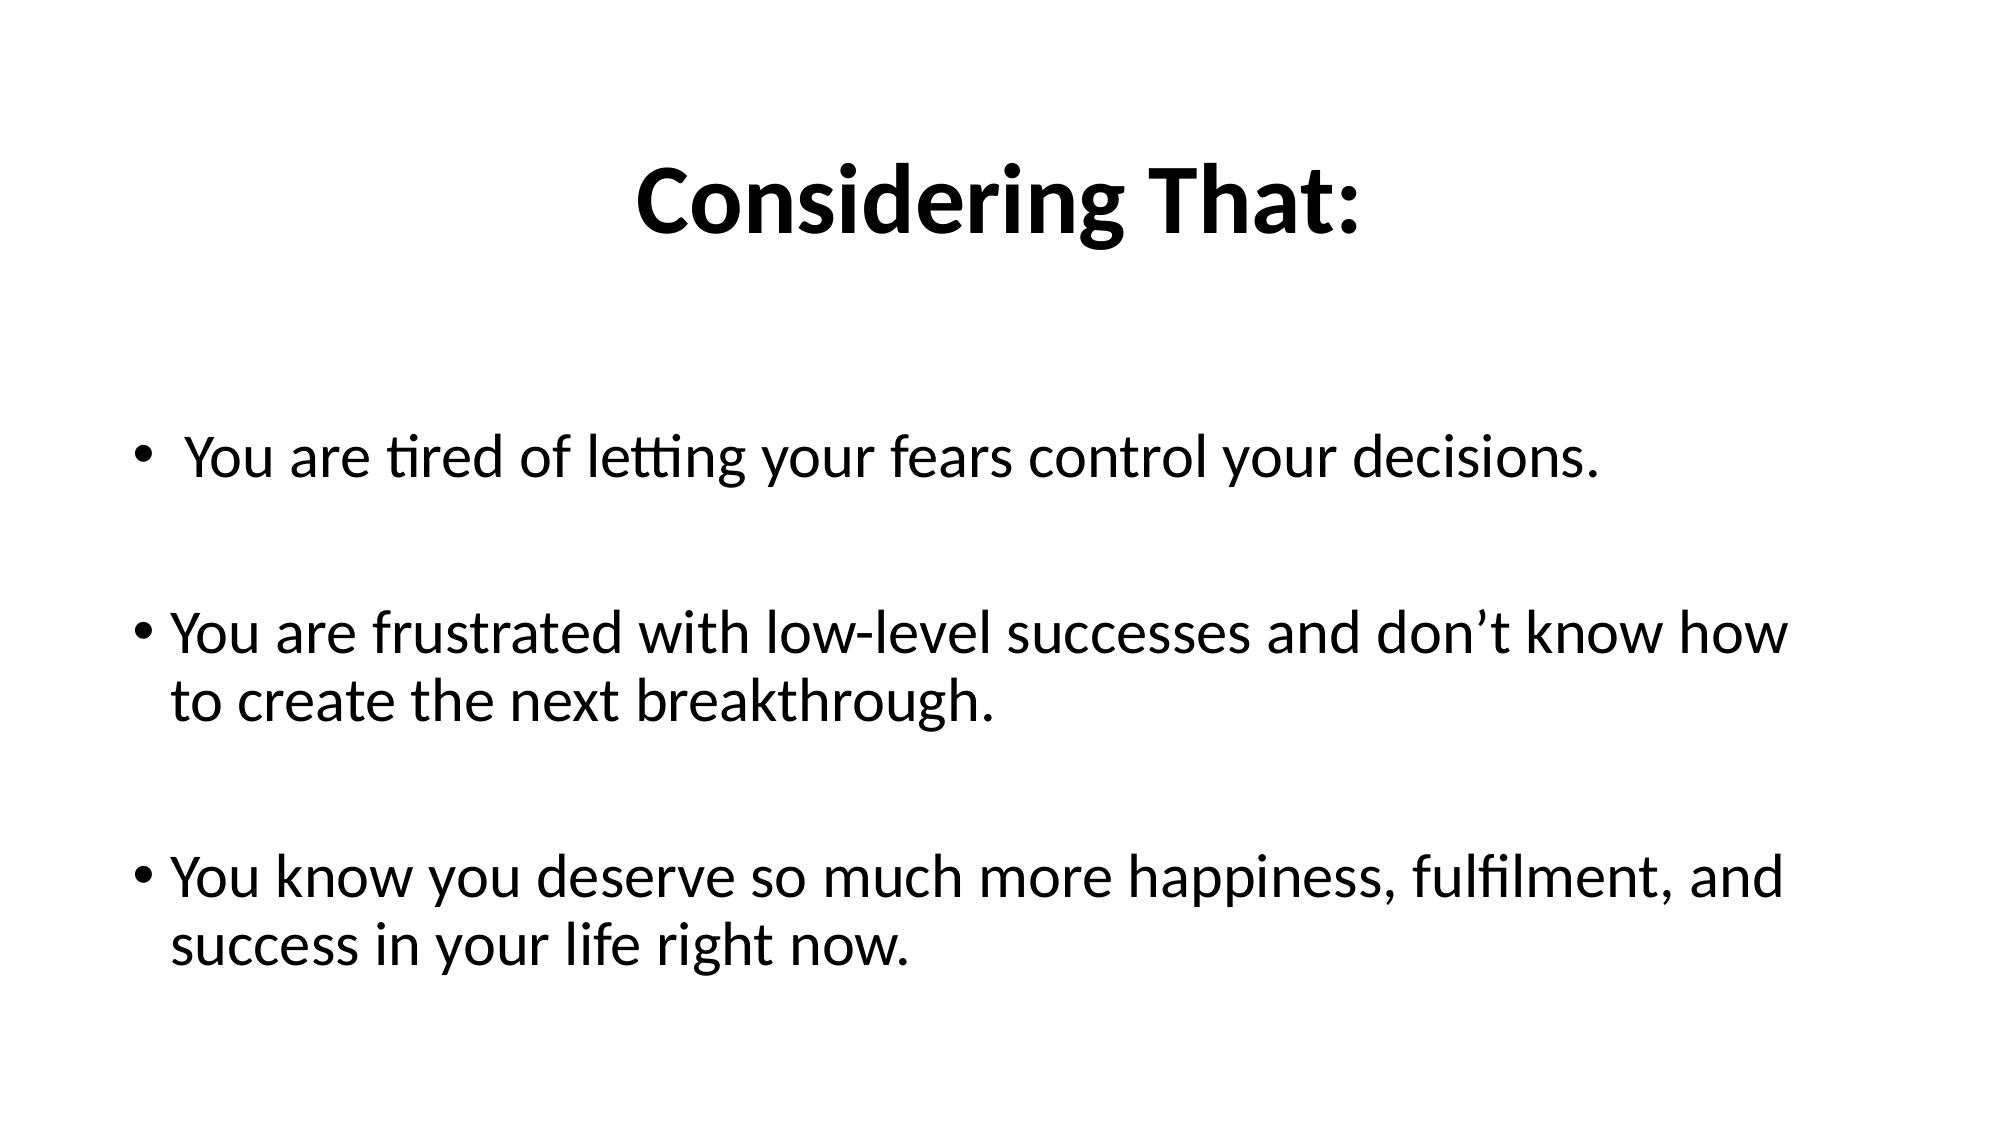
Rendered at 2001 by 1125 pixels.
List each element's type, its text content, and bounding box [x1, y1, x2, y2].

title Considering That: [137, 92, 1863, 310]
list You are tired of letting your fears control your decisions. You are frustrated with low-level successes and don’t know how to create the next breakthrough. You know you deserve so much more happiness, fulfilment, and success in your life right now. [117, 415, 1843, 885]
